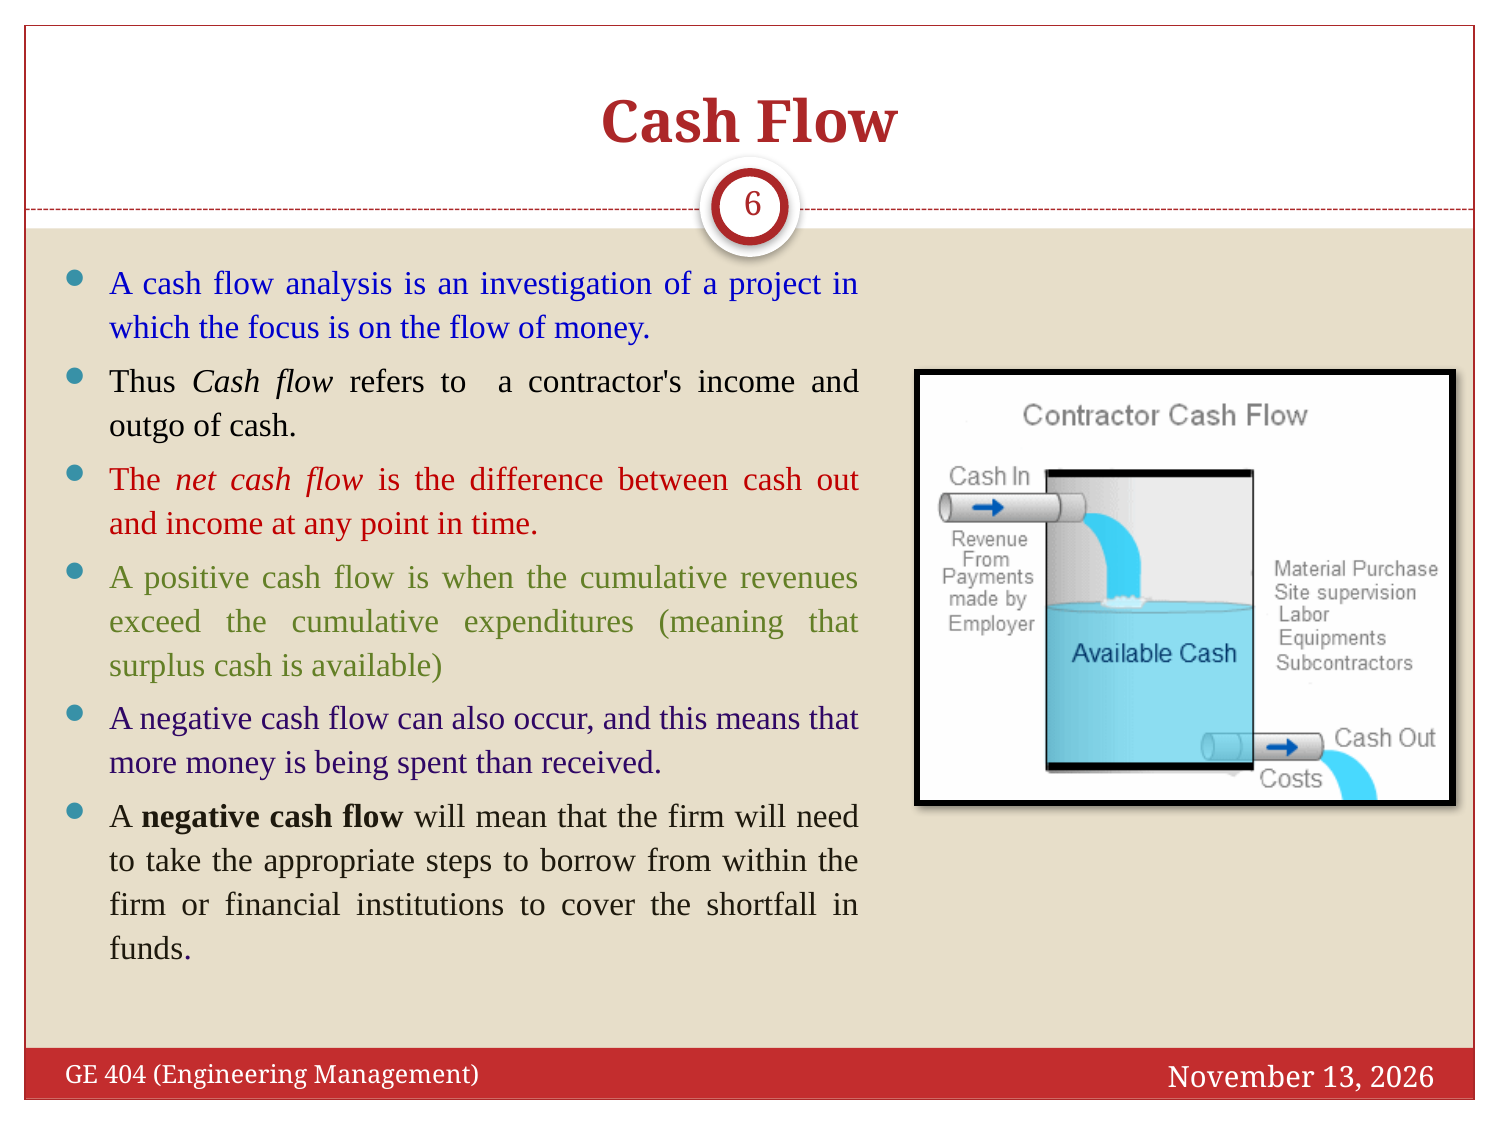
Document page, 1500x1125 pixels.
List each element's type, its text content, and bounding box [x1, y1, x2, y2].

list A cash flow analysis is an investigation of a project in which the focus is on the flow of money. Thus Cash flow refers to a contractor's income and outgo of cash. The net cash flow is the difference between cash out and income at any point in time. A positive cash flow is when the cumulative revenues exceed the cumulative expenditures (meaning that surplus cash is available) A negative cash flow can also occur, and this means that more money is being spent than received. A negative cash flow will mean that the firm will need to take the appropriate steps to borrow from within the firm or financial institutions to cover the shortfall in funds. [49, 250, 875, 1001]
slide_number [950, 1050, 1450, 1111]
slide_number 6 [715, 168, 791, 241]
picture [919, 374, 1450, 801]
title Cash Flow [49, 37, 1450, 162]
footer GE 404 (Engineering Management) [50, 1051, 638, 1112]
